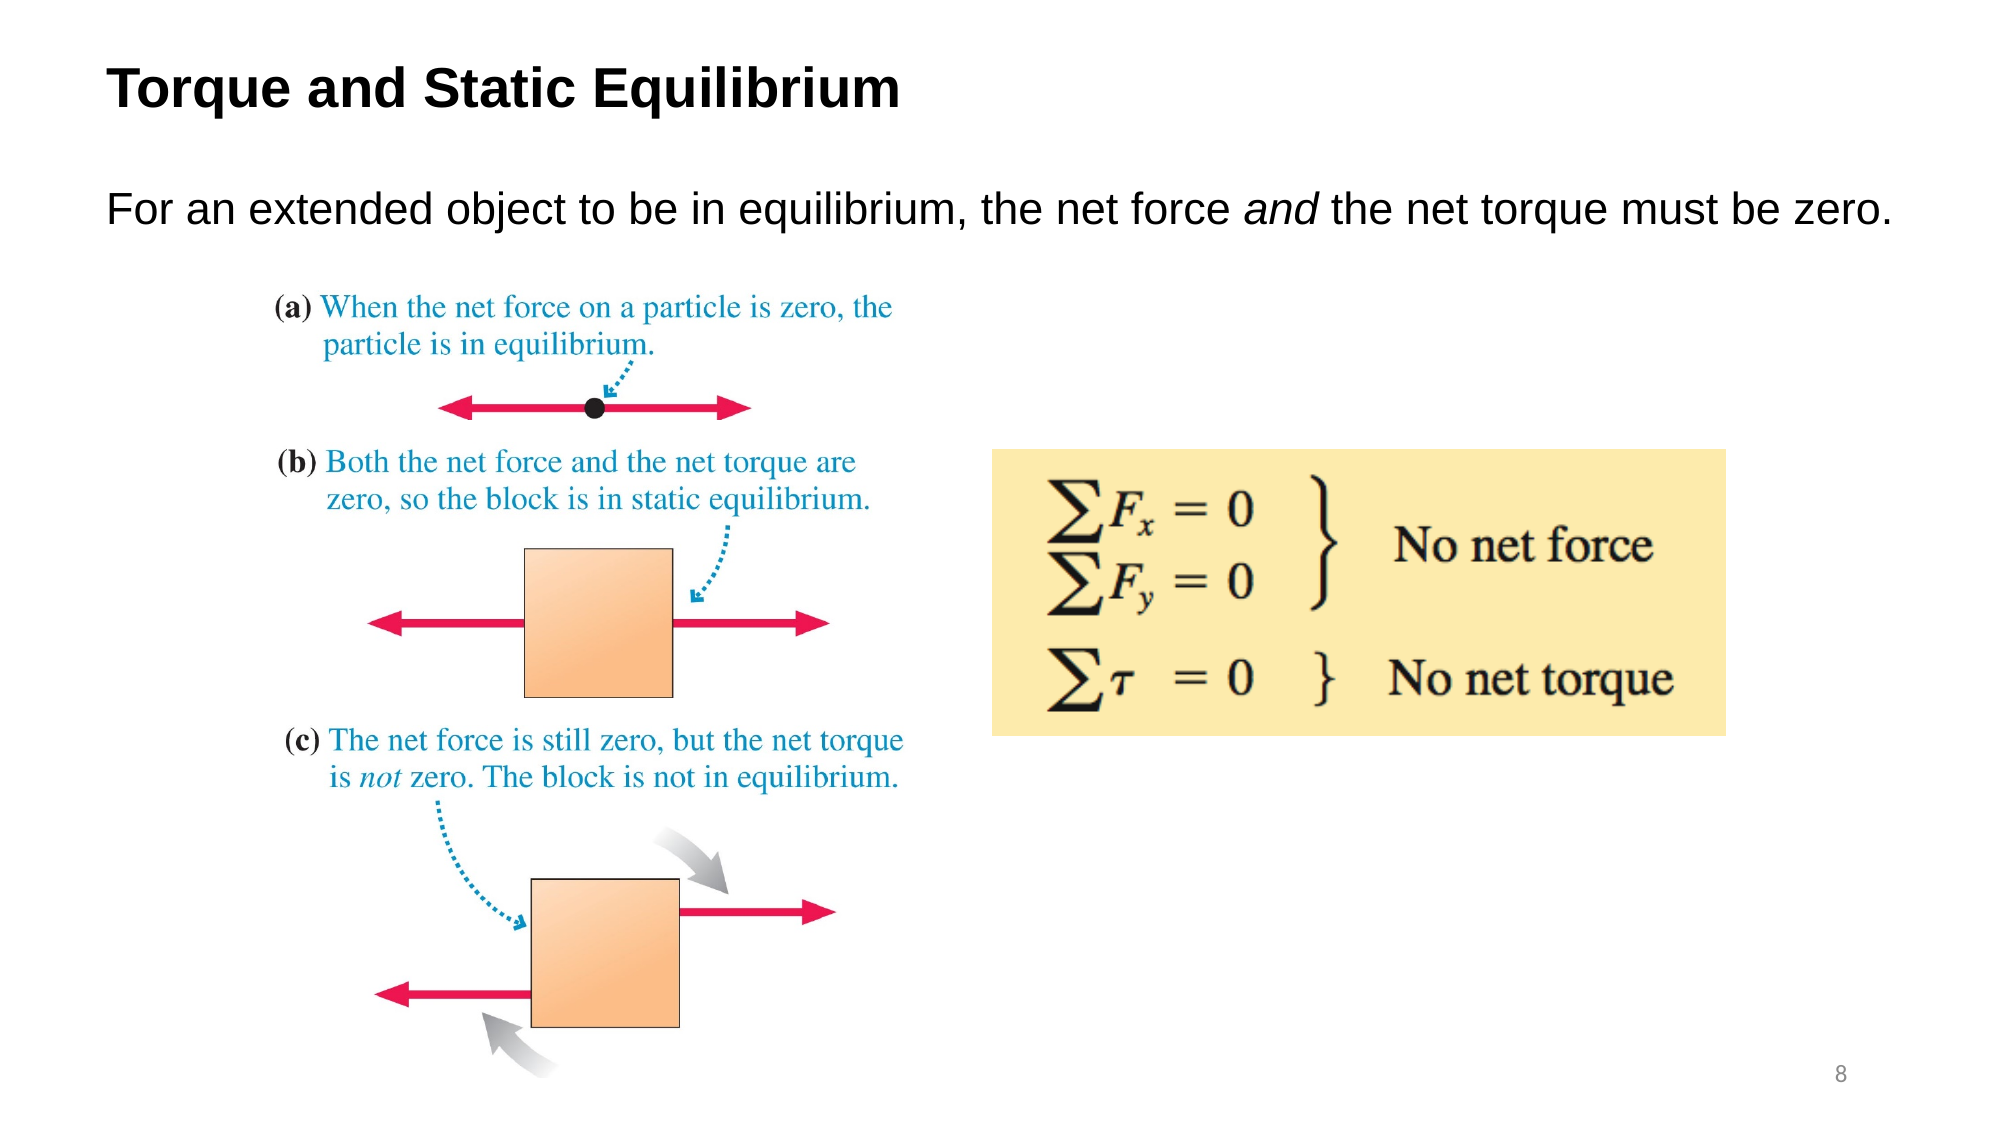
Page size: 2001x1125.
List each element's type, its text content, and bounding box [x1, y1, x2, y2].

text_box Torque and Static Equilibrium [106, 51, 1102, 129]
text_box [272, 290, 908, 1078]
picture [992, 449, 1726, 736]
slide_number 8 [1412, 1042, 1863, 1103]
text_box For an extended object to be in equilibrium, the net force and the net torque must be zero. [106, 179, 1937, 328]
